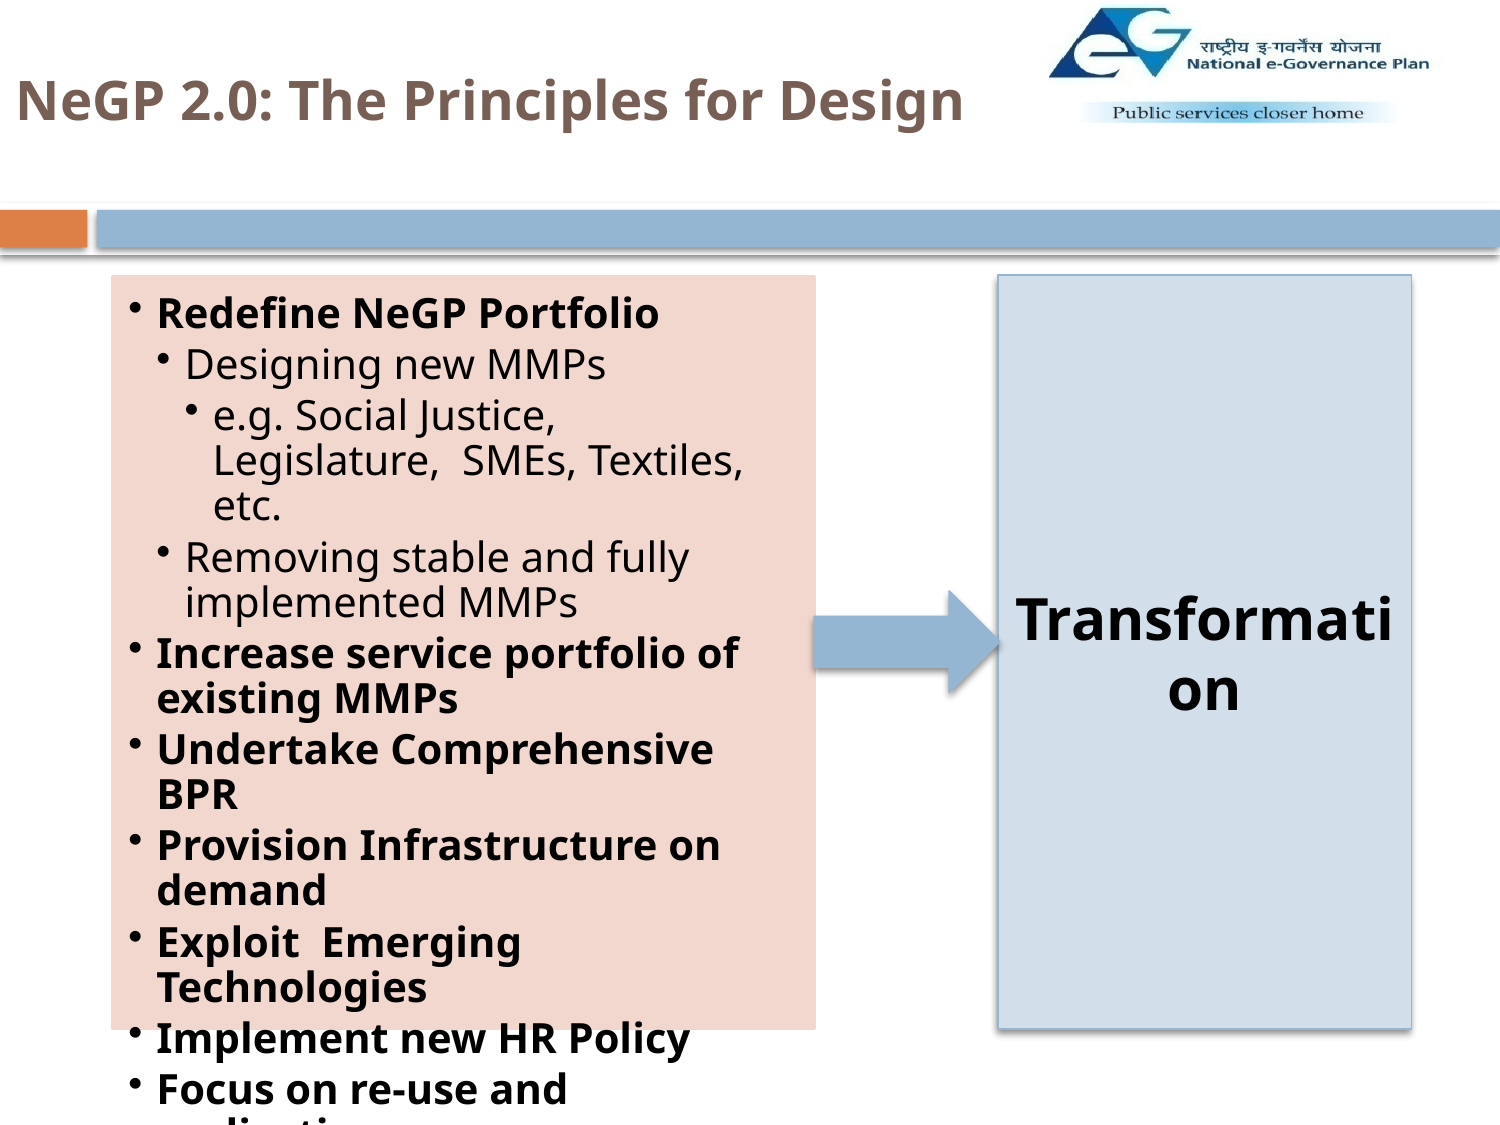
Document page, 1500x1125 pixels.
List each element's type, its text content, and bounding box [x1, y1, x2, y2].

text_box NeGP 2.0: The Principles for Design [0, 35, 1066, 161]
text_box Transformation [997, 274, 1412, 1030]
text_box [112, 276, 815, 1030]
text_box [818, 590, 1001, 694]
picture [1048, 0, 1500, 123]
